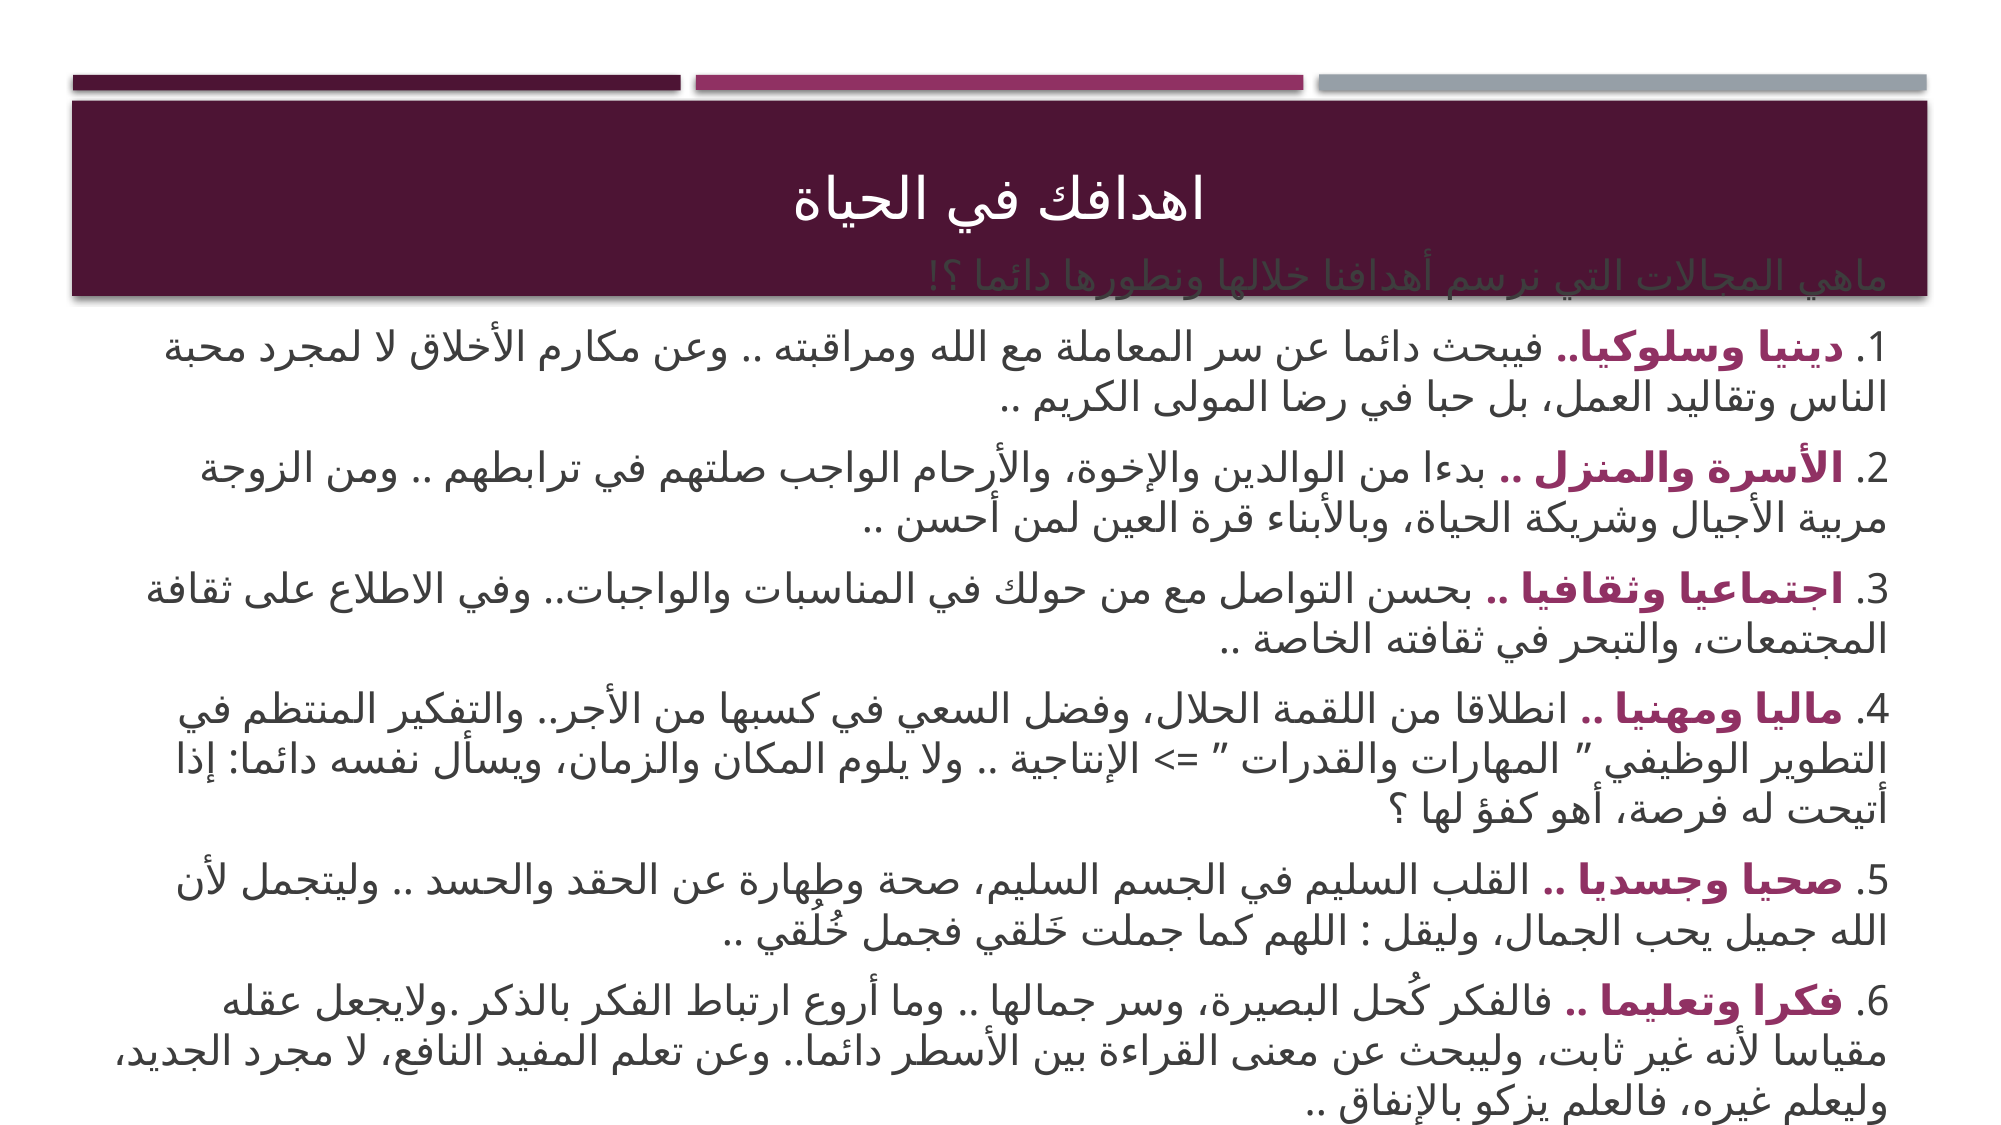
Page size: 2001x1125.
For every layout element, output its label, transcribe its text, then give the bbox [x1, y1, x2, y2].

title اهدافك في الحياة [95, 115, 1905, 240]
list ماهي المجالات التي نرسم أهدافنا خلالها ونطورها دائما ؟! 1. دينيا وسلوكيا.. فيبحث دائما عن سر المعاملة مع الله ومراقبته .. وعن مكارم الأخلاق لا لمجرد محبة الناس وتقاليد العمل، بل حبا في رضا المولى الكريم .. 2. الأسرة والمنزل .. بدءا من الوالدين والإخوة، والأرحام الواجب صلتهم في ترابطهم .. ومن الزوجة مربية الأجيال وشريكة الحياة، وبالأبناء قرة العين لمن أحسن .. 3. اجتماعيا وثقافيا .. بحسن التواصل مع من حولك في المناسبات والواجبات.. وفي الاطلاع على ثقافة المجتمعات، والتبحر في ثقافته الخاصة .. 4. ماليا ومهنيا .. انطلاقا من اللقمة الحلال، وفضل السعي في كسبها من الأجر.. والتفكير المنتظم في التطوير الوظيفي ” المهارات والقدرات ” => الإنتاجية .. ولا يلوم المكان والزمان، ويسأل نفسه دائما: إذا أتيحت له فرصة، أهو كفؤ لها ؟ 5. صحيا وجسديا .. القلب السليم في الجسم السليم، صحة وطهارة عن الحقد والحسد .. وليتجمل لأن الله جميل يحب الجمال، وليقل : اللهم كما جملت خَلقي فجمل خُلُقي .. 6. فكرا وتعليما .. فالفكر كُحل البصيرة، وسر جمالها .. وما أروع ارتباط الفكر بالذكر .ولايجعل عقله مقياسا لأنه غير ثابت، وليبحث عن معنى القراءة بين الأسطر دائما.. وعن تعلم المفيد النافع، لا مجرد الجديد، وليعلم غيره، فالعلم يزكو بالإنفاق .. [95, 318, 1905, 1125]
